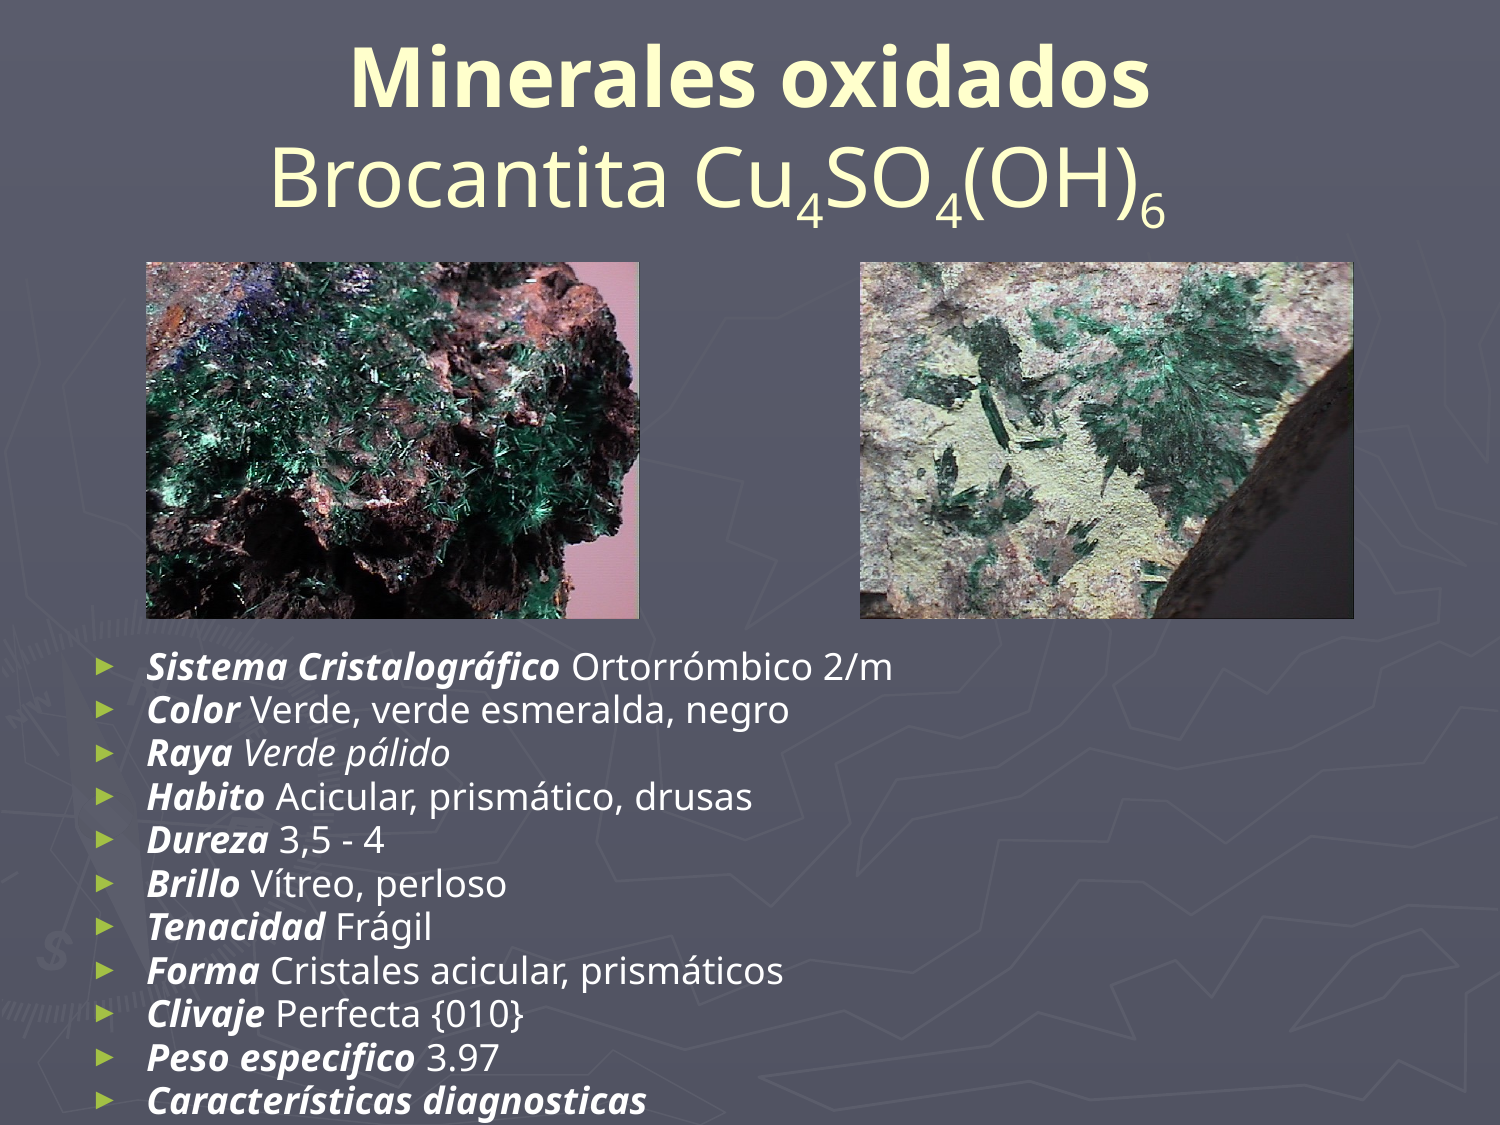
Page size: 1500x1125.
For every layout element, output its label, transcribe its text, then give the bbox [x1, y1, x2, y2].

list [146, 262, 641, 620]
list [859, 262, 1354, 620]
list Sistema Cristalográfico Ortorrómbico 2/m Color Verde, verde esmeralda, negro Raya Verde pálido Habito Acicular, prismático, drusas Dureza 3,5 - 4 Brillo Vítreo, perloso Tenacidad Frágil Forma Cristales acicular, prismáticos Clivaje Perfecta {010} Peso especifico 3.97 Características diagnosticas [74, 643, 1426, 1048]
title Minerales oxidados Brocantita Cu4SO4(OH)6 [49, 37, 1451, 226]
